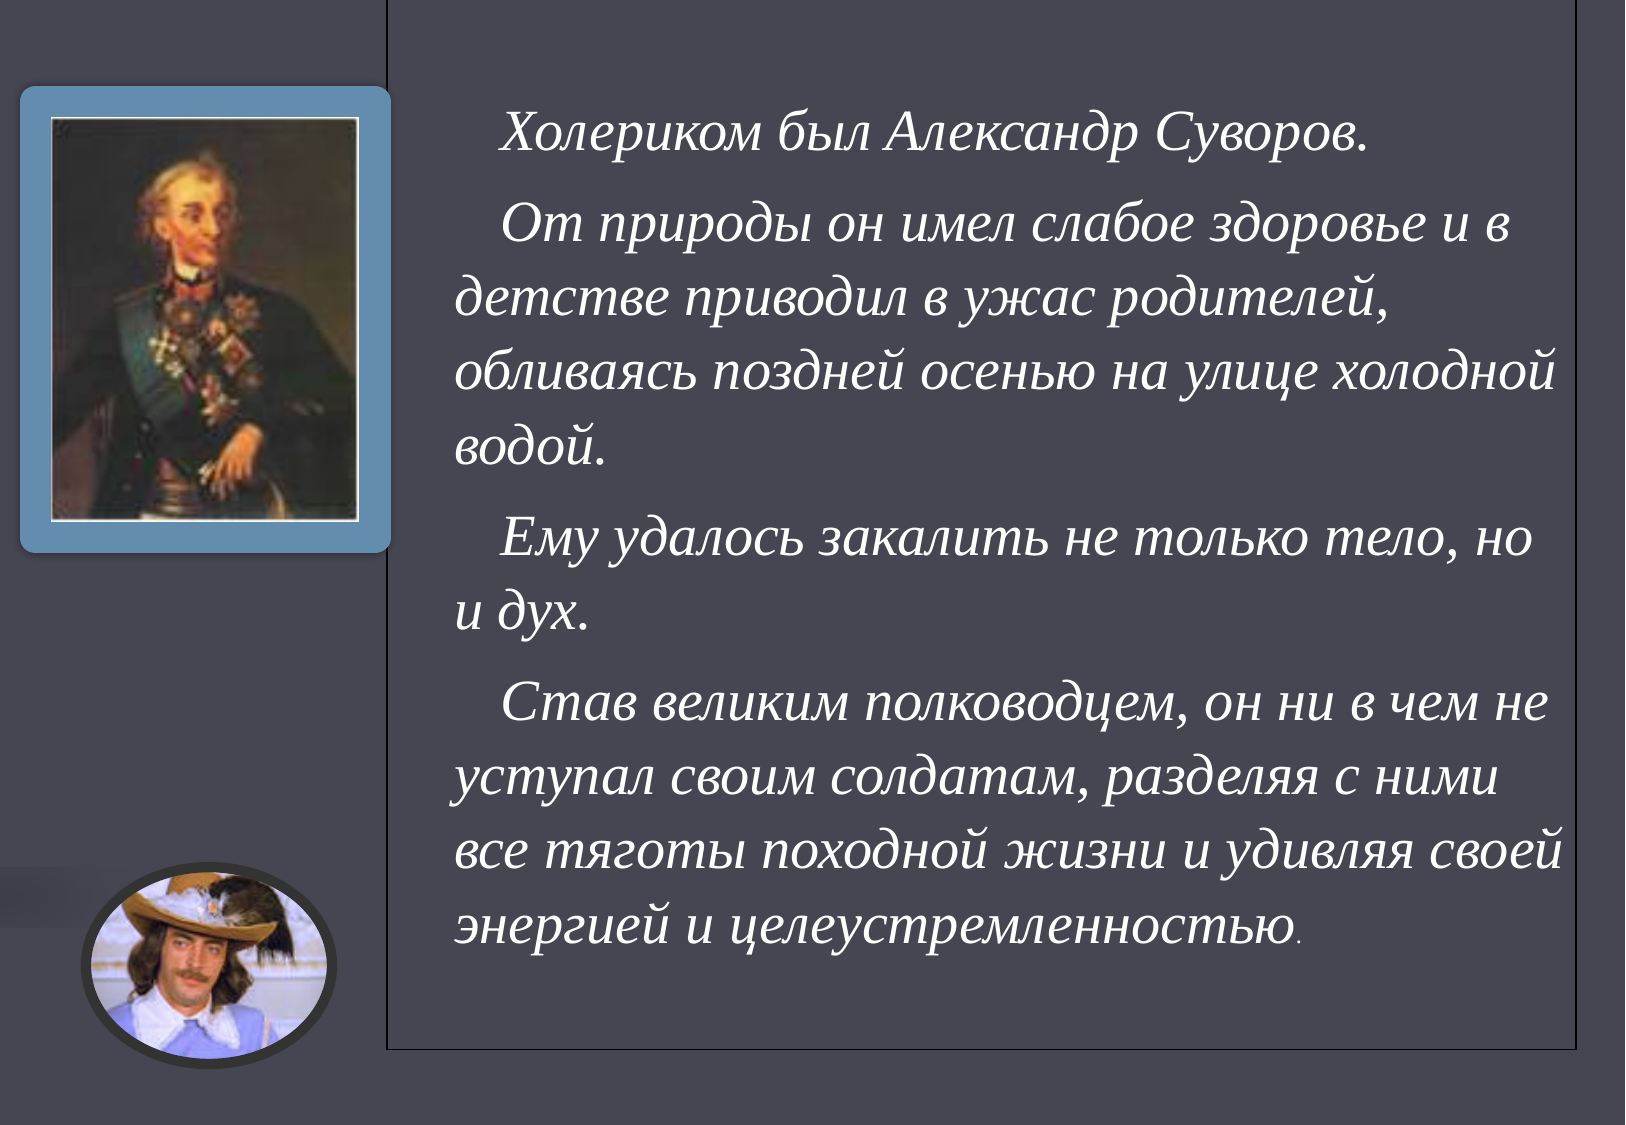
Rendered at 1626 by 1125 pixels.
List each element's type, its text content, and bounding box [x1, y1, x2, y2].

picture [85, 866, 333, 1065]
picture [50, 116, 360, 523]
table_header Холериком был Александр Суворов. От природы он имел слабое здоровье и в детстве приводил в ужас родителей, обливаясь поздней осенью на улице холодной водой. Ему удалось закалить не только тело, но и дух. Став великим полководцем, он ни в чем не уступал своим солдатам, разделяя с ними все тяготы походной жизни и удивляя своей энергией и целеустремленностью. [388, 0, 1575, 1049]
